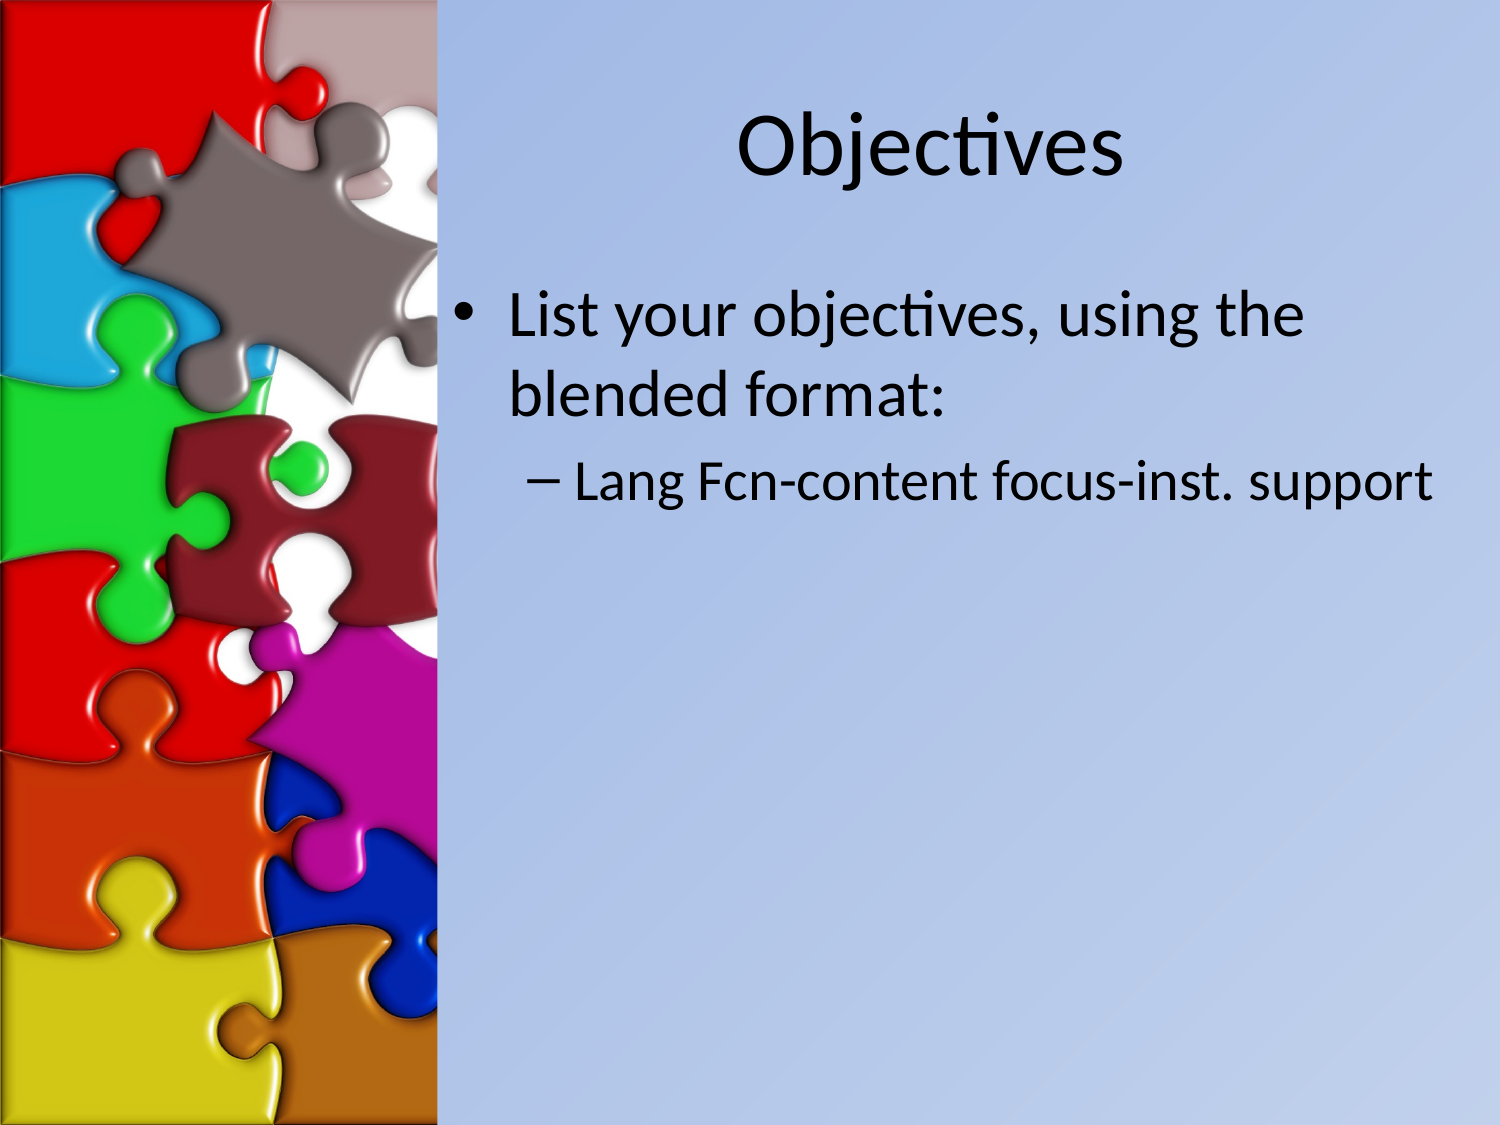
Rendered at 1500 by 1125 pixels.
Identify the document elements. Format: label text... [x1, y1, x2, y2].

title Objectives [437, 45, 1425, 233]
picture [0, 0, 438, 1125]
list List your objectives, using the blended format: Lang Fcn-content focus-inst. support [437, 262, 1463, 1005]
